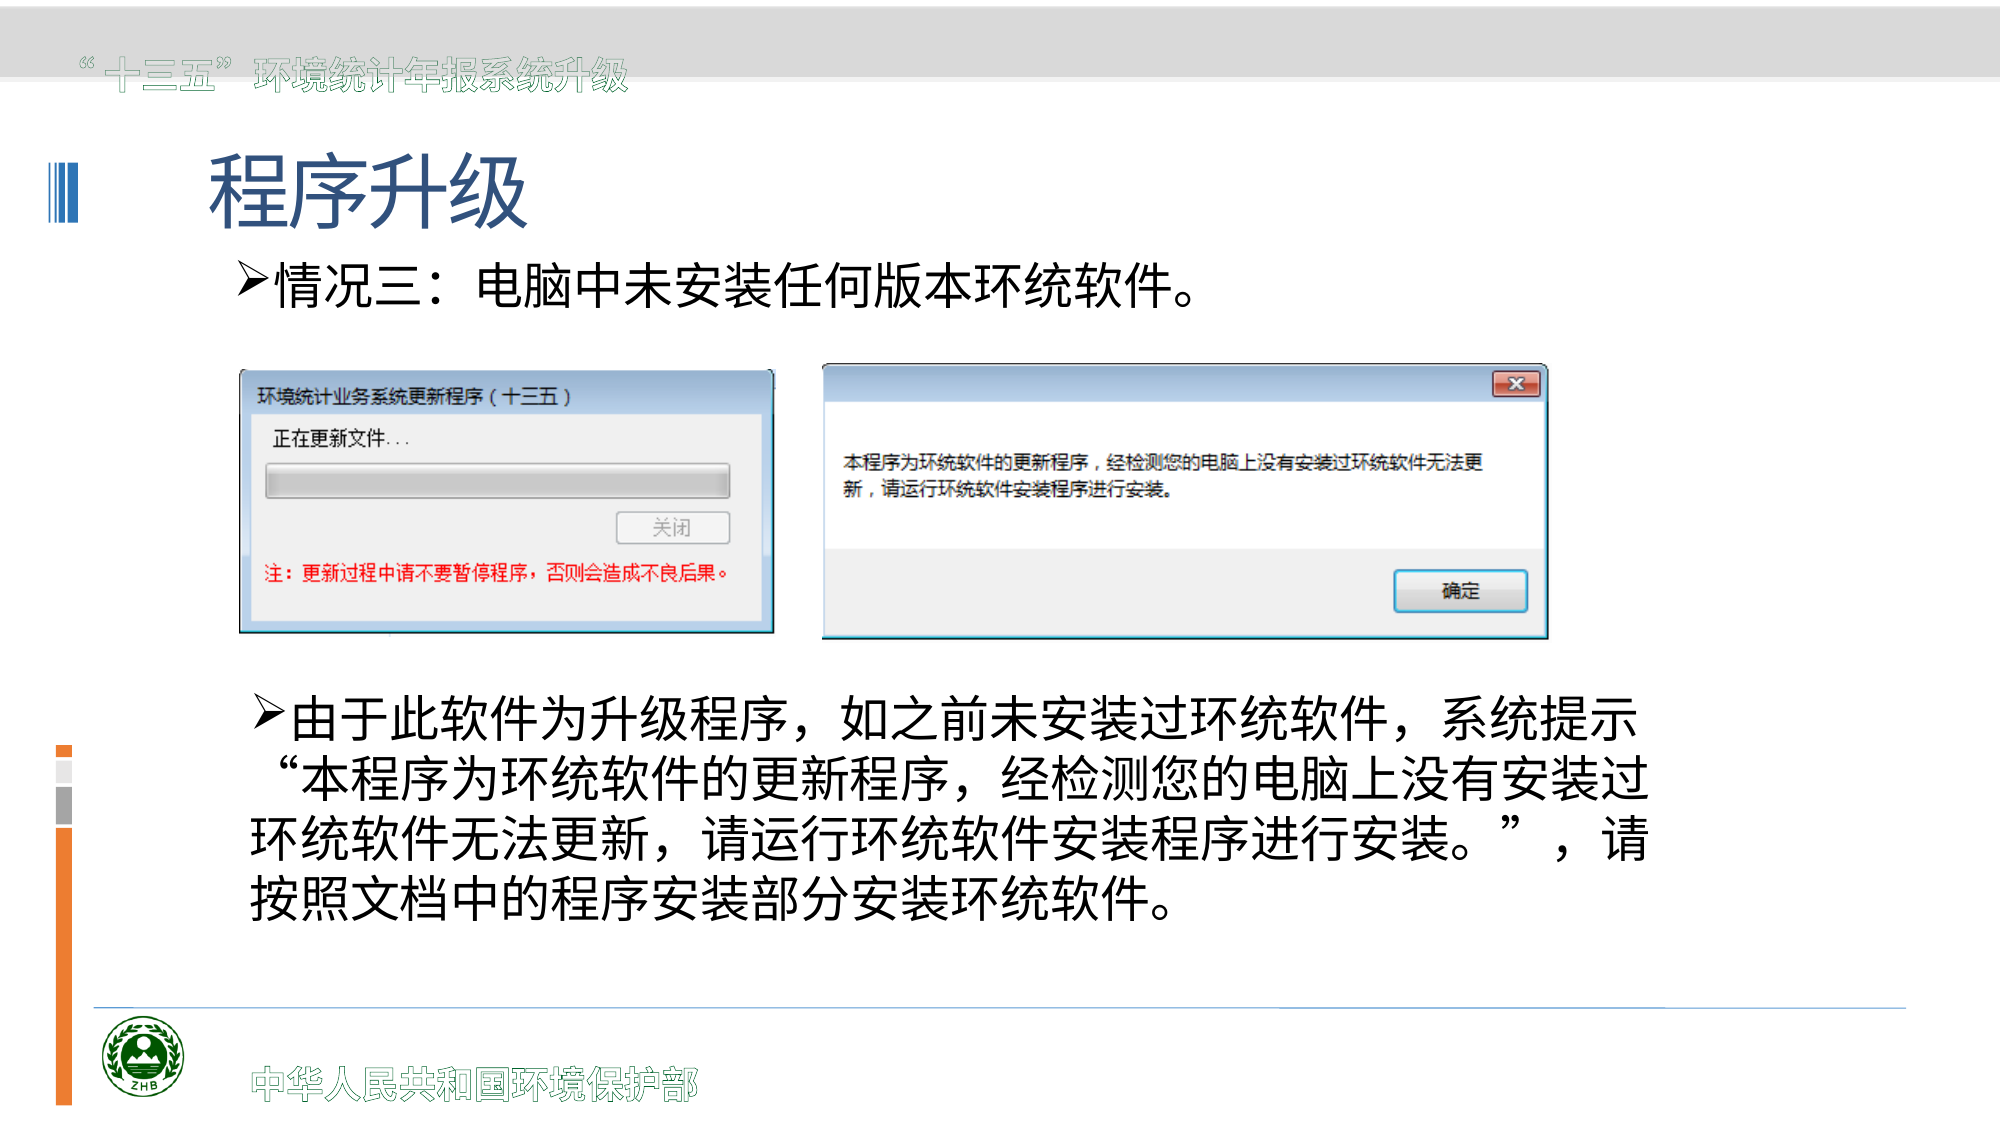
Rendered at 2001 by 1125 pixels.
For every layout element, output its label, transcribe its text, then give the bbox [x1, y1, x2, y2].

text_box 程序升级 [192, 131, 1023, 261]
text_box 由于此软件为升级程序，如之前未安装过环统软件，系统提示“本程序为环统软件的更新程序，经检测您的电脑上没有安装过环统软件无法更新，请运行环统软件安装程序进行安装。”，请按照文档中的程序安装部分安装环统软件。 [235, 680, 1680, 935]
picture [239, 369, 776, 637]
picture [822, 363, 1552, 644]
text_box 情况三：电脑中未安装任何版本环统软件。 [219, 247, 1877, 322]
picture [93, 1007, 188, 1106]
